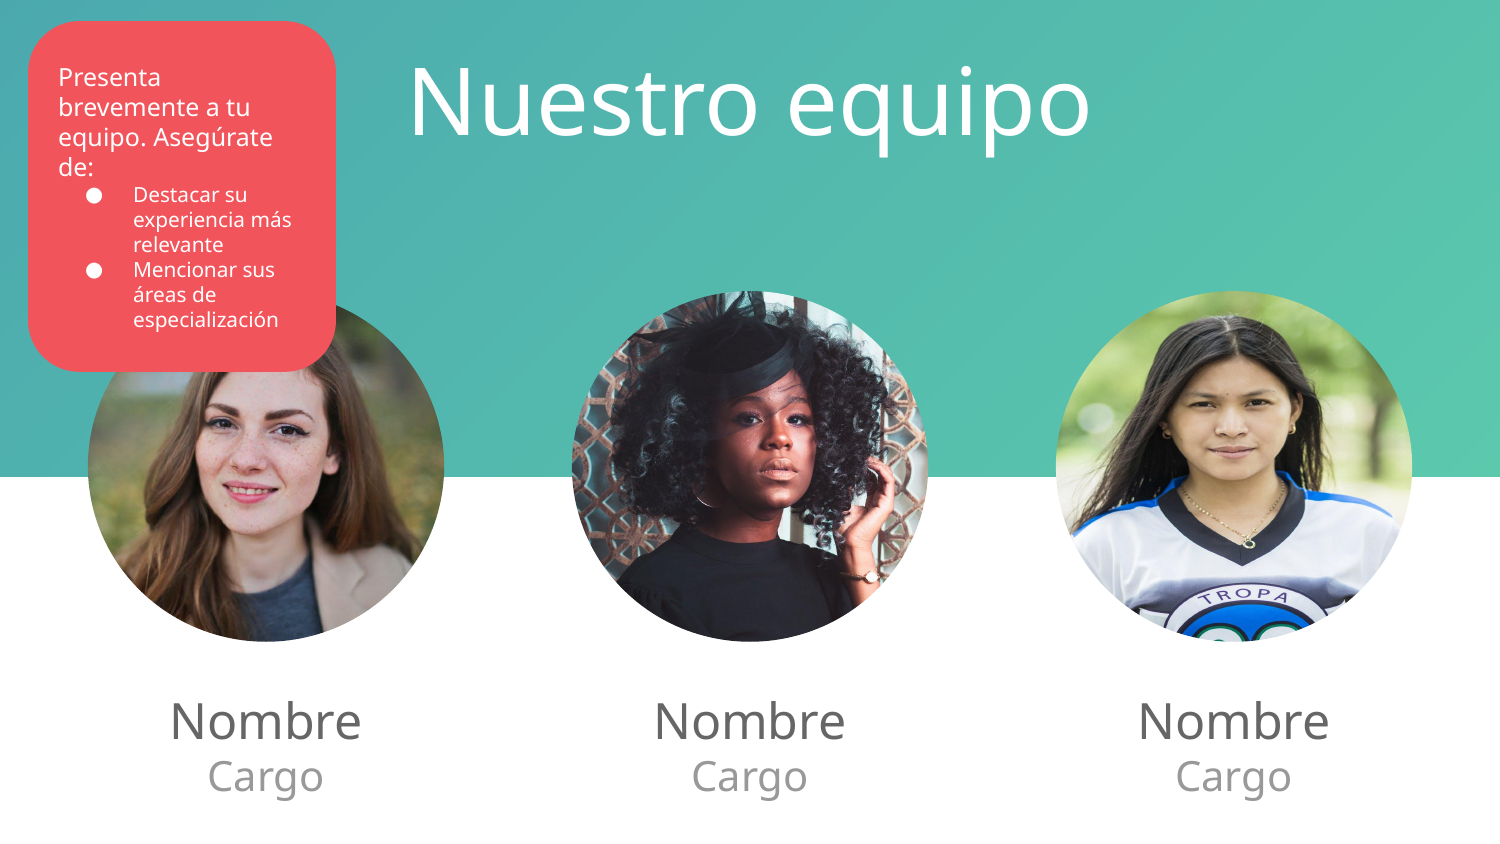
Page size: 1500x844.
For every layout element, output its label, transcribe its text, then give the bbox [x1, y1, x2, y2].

text_box Nombre Cargo [572, 674, 928, 774]
picture [1055, 290, 1413, 642]
text_box Nuestro equipo [311, 27, 1258, 127]
text_box Nombre Cargo [1056, 674, 1412, 774]
picture [87, 290, 445, 642]
text_box Presenta brevemente a tu equipo. Asegúrate de: Destacar su experiencia más relevante Mencionar sus áreas de especialización [28, 21, 336, 372]
text_box Nombre Cargo [88, 674, 444, 774]
picture [571, 290, 929, 642]
